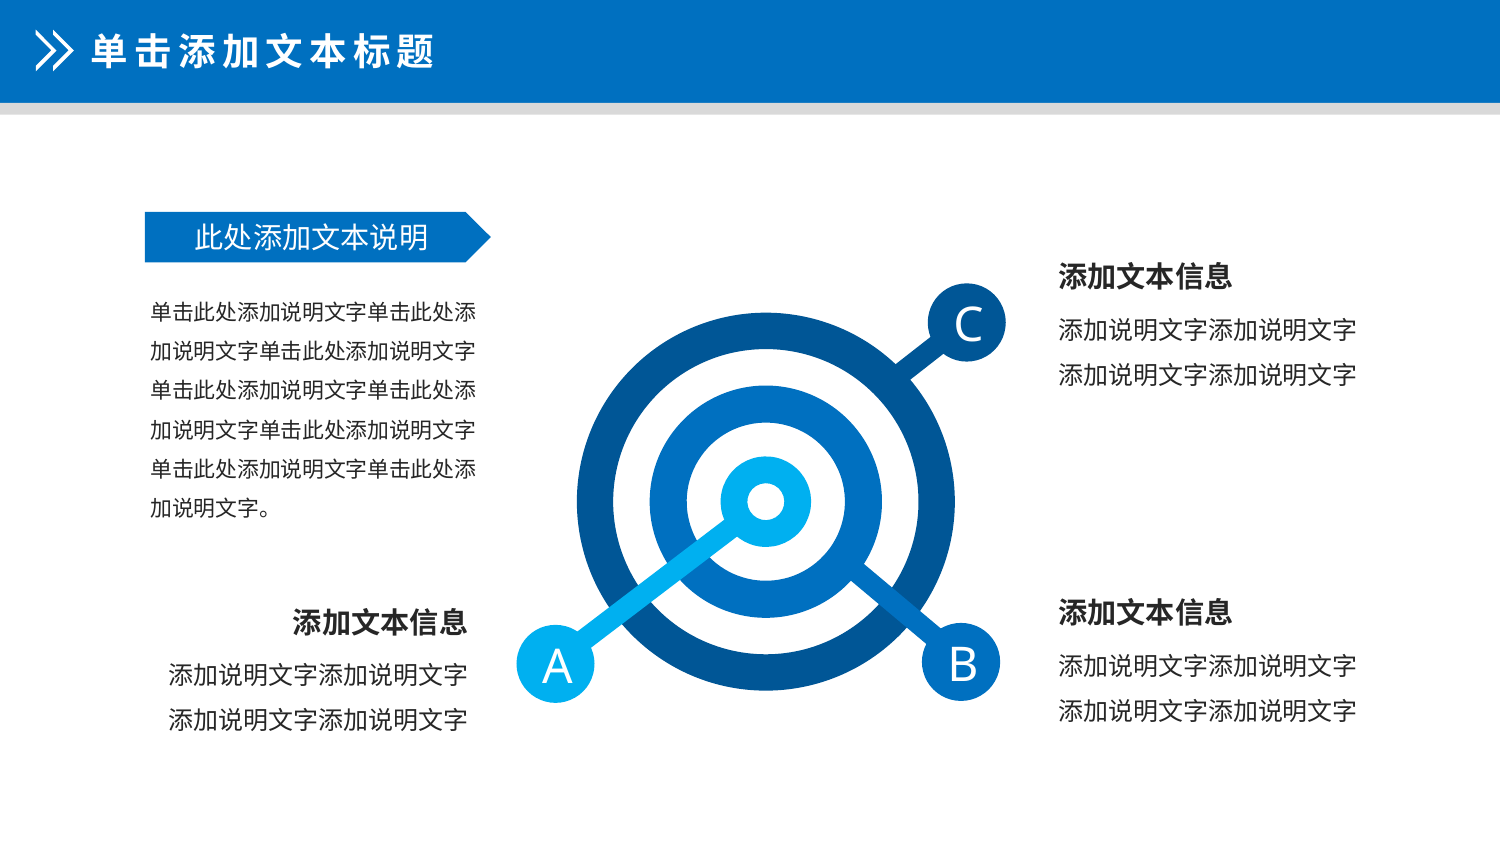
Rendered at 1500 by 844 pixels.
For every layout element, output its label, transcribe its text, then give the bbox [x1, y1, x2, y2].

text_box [20, 35, 69, 66]
text_box 添加文本信息 添加说明文字添加说明文字添加说明文字添加说明文字 [152, 596, 484, 741]
text_box [718, 454, 814, 549]
text_box [578, 509, 751, 649]
text_box [0, 101, 1500, 117]
text_box [822, 540, 940, 644]
text_box [866, 336, 943, 404]
text_box 单击添加文本标题 [76, 20, 450, 80]
text_box 添加文本信息 添加说明文字添加说明文字添加说明文字添加说明文字 [1043, 251, 1375, 396]
text_box B [919, 620, 1003, 704]
text_box 添加文本信息 添加说明文字添加说明文字添加说明文字添加说明文字 [1043, 587, 1375, 732]
text_box [622, 603, 907, 693]
text_box A [514, 622, 597, 705]
text_box [0, 0, 1500, 101]
text_box 此处添加文本说明 [142, 209, 493, 265]
text_box [647, 383, 885, 620]
text_box C [925, 281, 1008, 364]
text_box 单击此处添加说明文字单击此处添加说明文字单击此处添加说明文字单击此处添加说明文字单击此处添加说明文字单击此处添加说明文字单击此处添加说明文字单击此处添加说明文字。 [135, 277, 500, 500]
text_box [574, 310, 957, 610]
